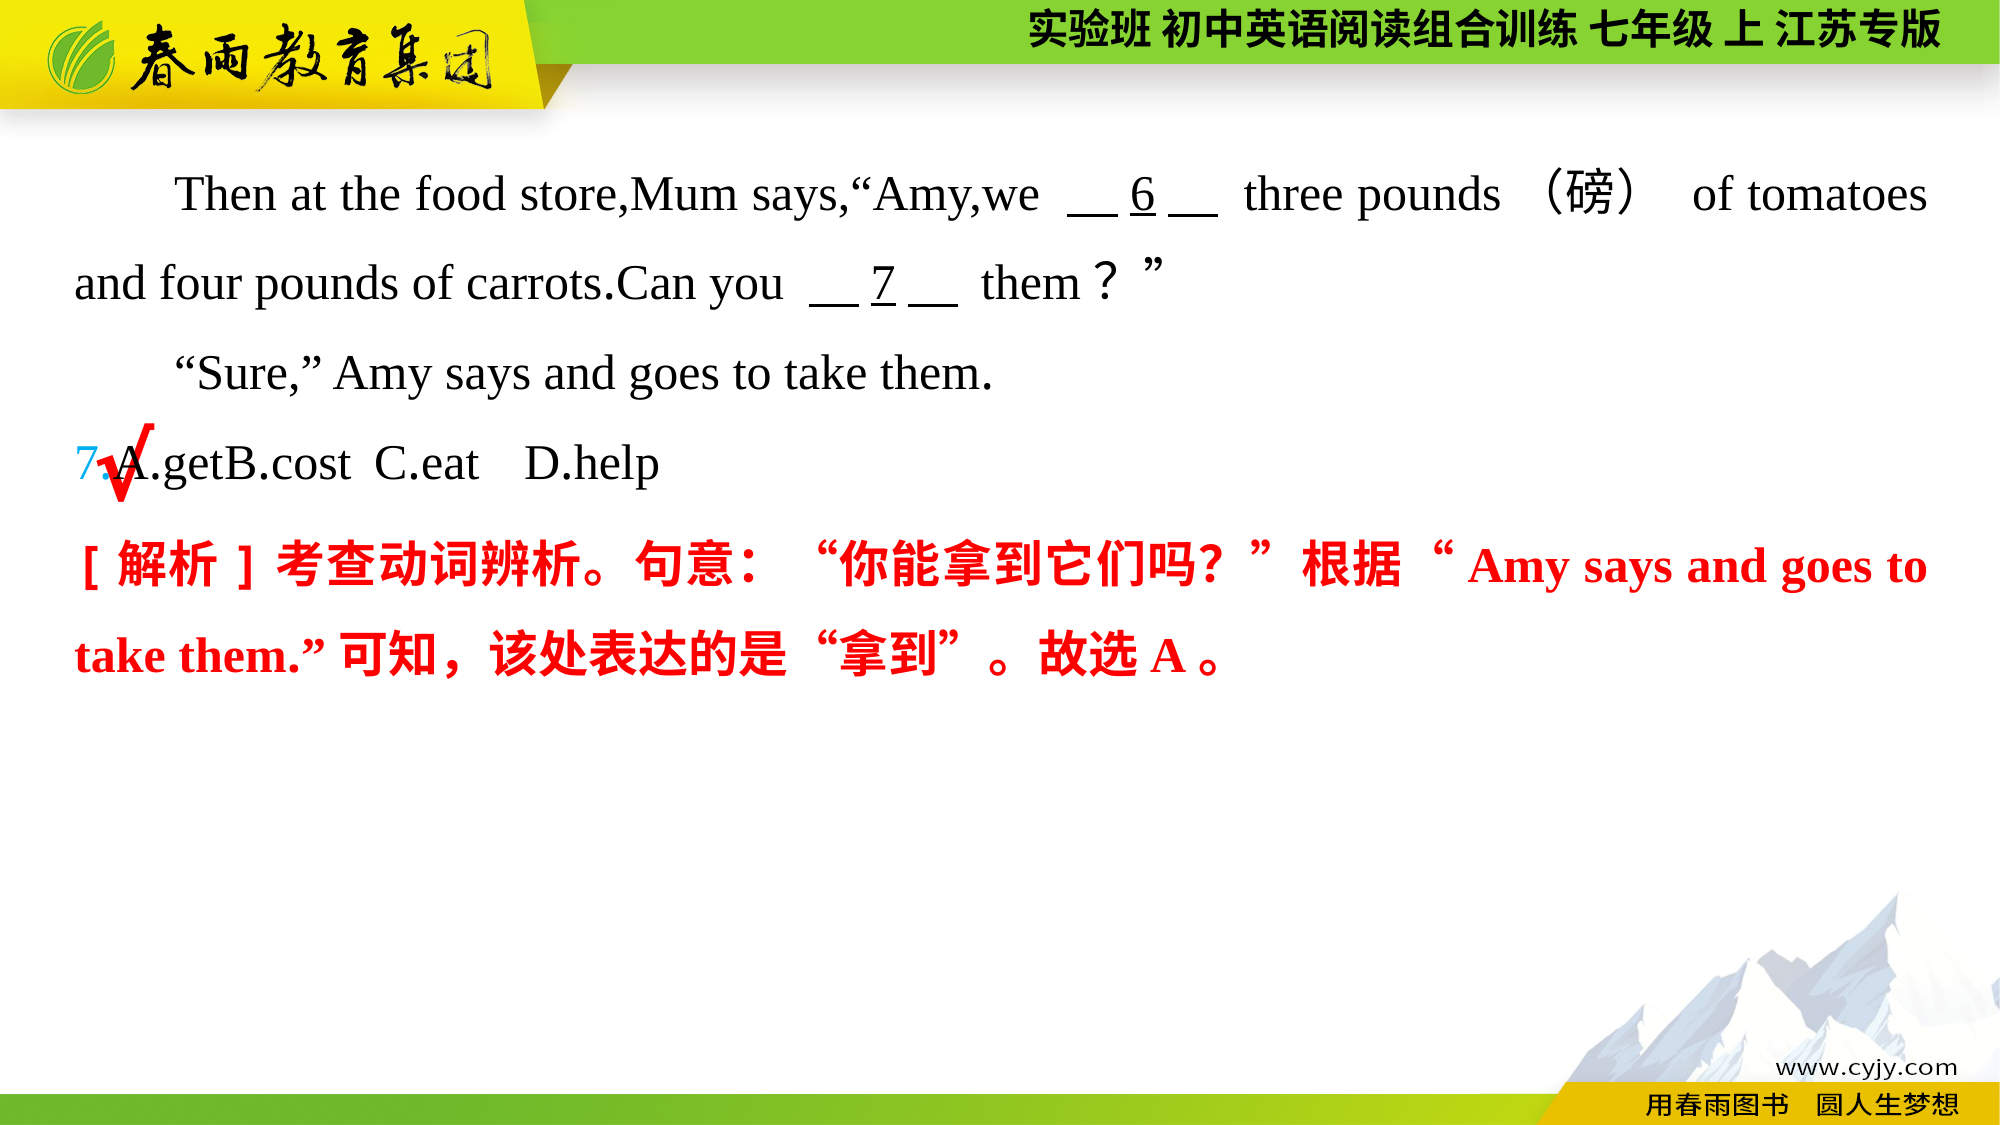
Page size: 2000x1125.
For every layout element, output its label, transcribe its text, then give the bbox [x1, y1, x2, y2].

picture [0, 0, 2000, 1125]
list Then at the food store,Mum says,“Amy,we 6 three pounds（磅） of tomatoes and four pounds of carrots.Can you 7 them？” “Sure,” Amy says and goes to take them. 7.A.get B.cost C.eat D.help [59, 122, 1944, 495]
text_box [解析]考查动词辨析。句意：“你能拿到它们吗？”根据“Amy says and goes to take them.”可知，该处表达的是“拿到”。故选A。 [59, 495, 1944, 691]
